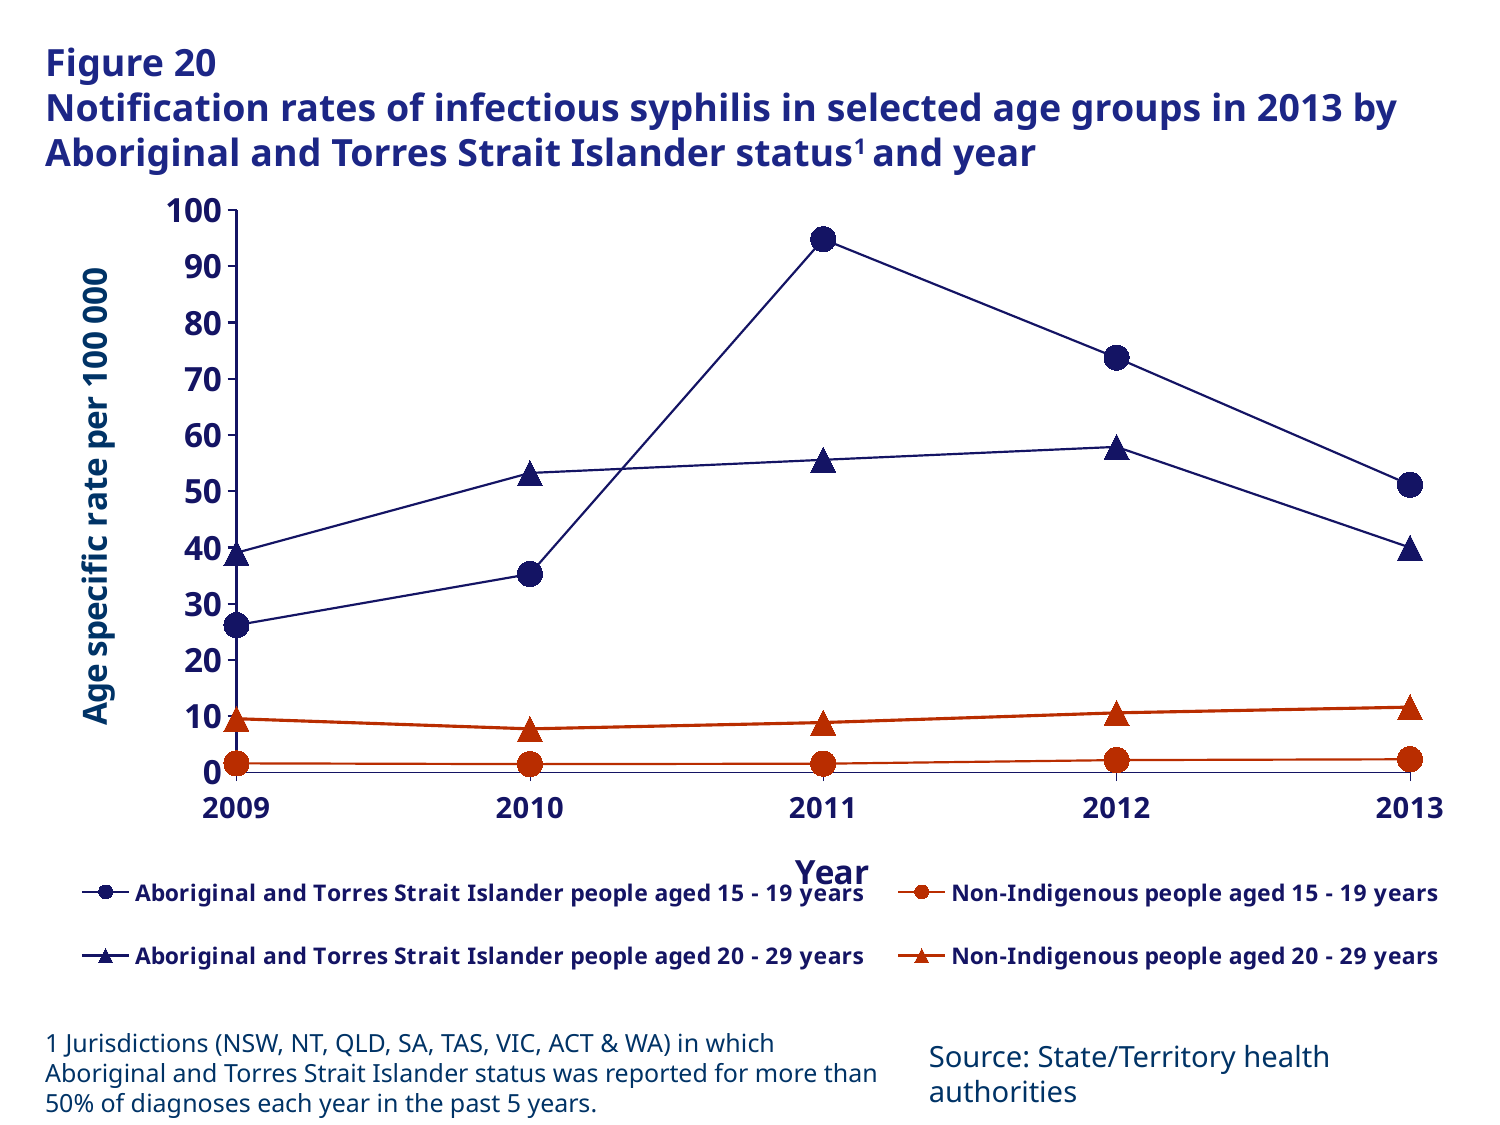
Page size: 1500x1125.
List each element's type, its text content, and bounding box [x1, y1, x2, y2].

text_box 1 Jurisdictions (NSW, NT, QLD, SA, TAS, VIC, ACT & WA) in which Aboriginal and Torres Strait Islander status was reported for more than 50% of diagnoses each year in the past 5 years. [30, 1020, 915, 1125]
chart [55, 179, 1472, 1021]
title Figure 20 Notification rates of infectious syphilis in selected age groups in 2013 by Aboriginal and Torres Strait Islander status1 and year [30, 30, 1450, 201]
text_box Source: State/Territory health authorities [915, 1031, 1471, 1117]
